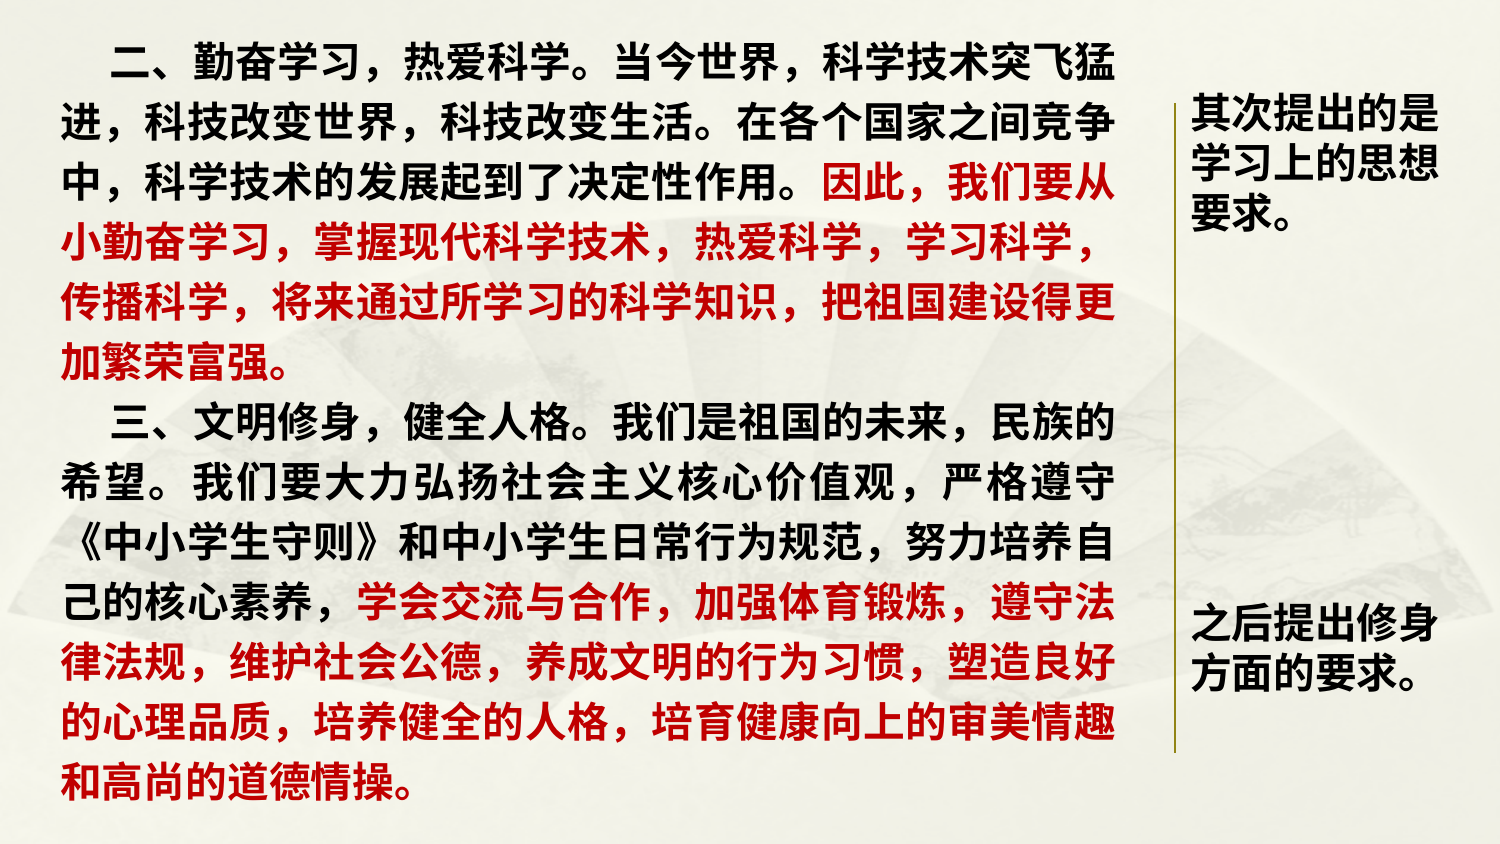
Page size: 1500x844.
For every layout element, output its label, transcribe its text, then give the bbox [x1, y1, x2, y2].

text_box 之后提出修身方面的要求。 [1180, 589, 1487, 704]
text_box 二、勤奋学习，热爱科学。当今世界，科学技术突飞猛进，科技改变世界，科技改变生活。在各个国家之间竞争中，科学技术的发展起到了决定性作用。因此，我们要从小勤奋学习，掌握现代科学技术，热爱科学，学习科学，传播科学，将来通过所学习的科学知识，把祖国建设得更加繁荣富强。 三、文明修身，健全人格。我们是祖国的未来，民族的希望。我们要大力弘扬社会主义核心价值观，严格遵守《中小学生守则》和中小学生日常行为规范，努力培养自己的核心素养，学会交流与合作，加强体育锻炼，遵守法律法规，维护社会公德，养成文明的行为习惯，塑造良好的心理品质，培养健全的人格，培育健康向上的审美情趣和高尚的道德情操。 [48, 20, 1128, 812]
text_box 其次提出的是学习上的思想要求。 [1175, 79, 1487, 295]
